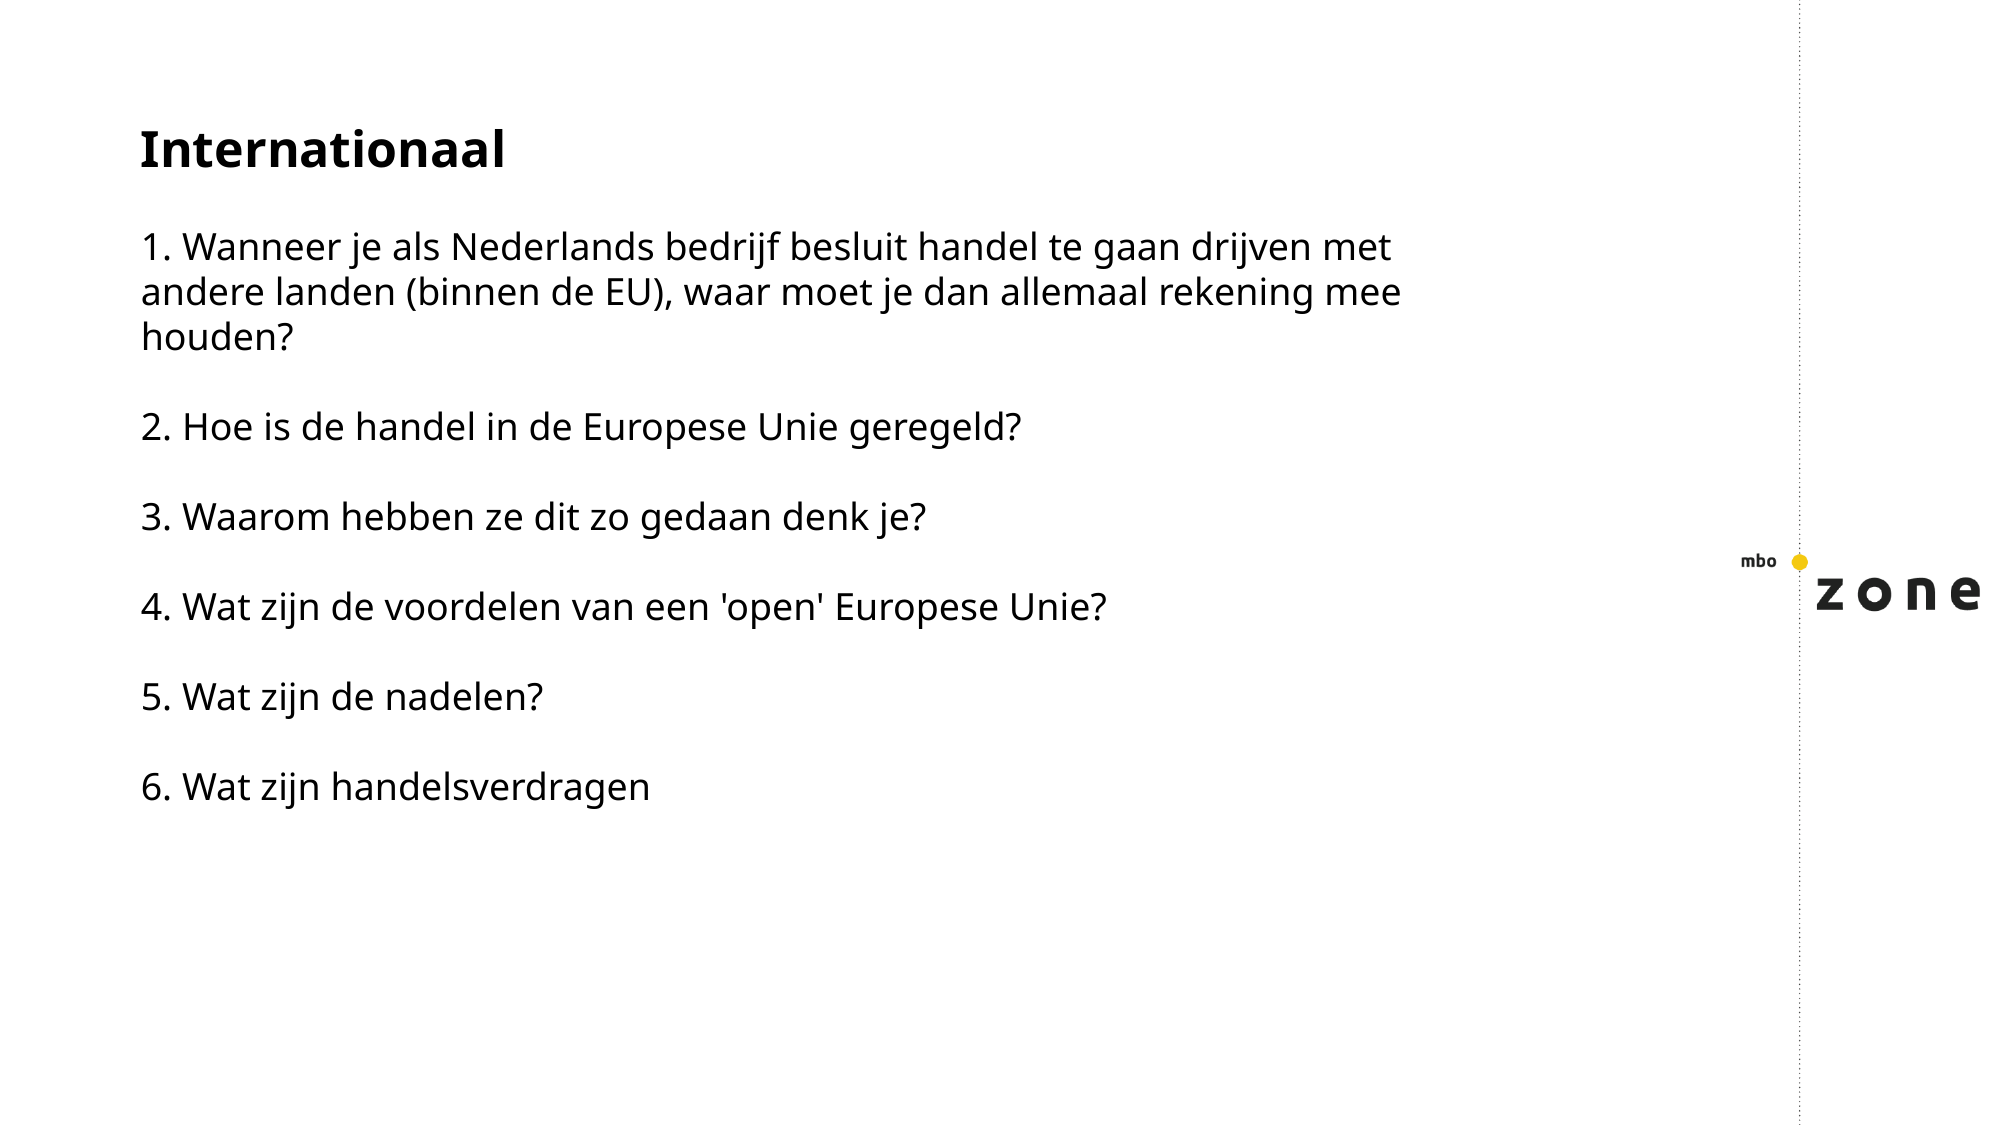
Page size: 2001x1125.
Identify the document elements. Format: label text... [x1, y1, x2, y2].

text_box Internationaal Wanneer je als Nederlands bedrijf besluit handel te gaan drijven met andere landen (binnen de EU), waar moet je dan allemaal rekening mee houden? Hoe is de handel in de Europese Unie geregeld? Waarom hebben ze dit zo gedaan denk je? Wat zijn de voordelen van een 'open' Europese Unie? Wat zijn de nadelen? Wat zijn handelsverdragen [126, 110, 1525, 815]
picture [1596, 0, 2001, 1125]
